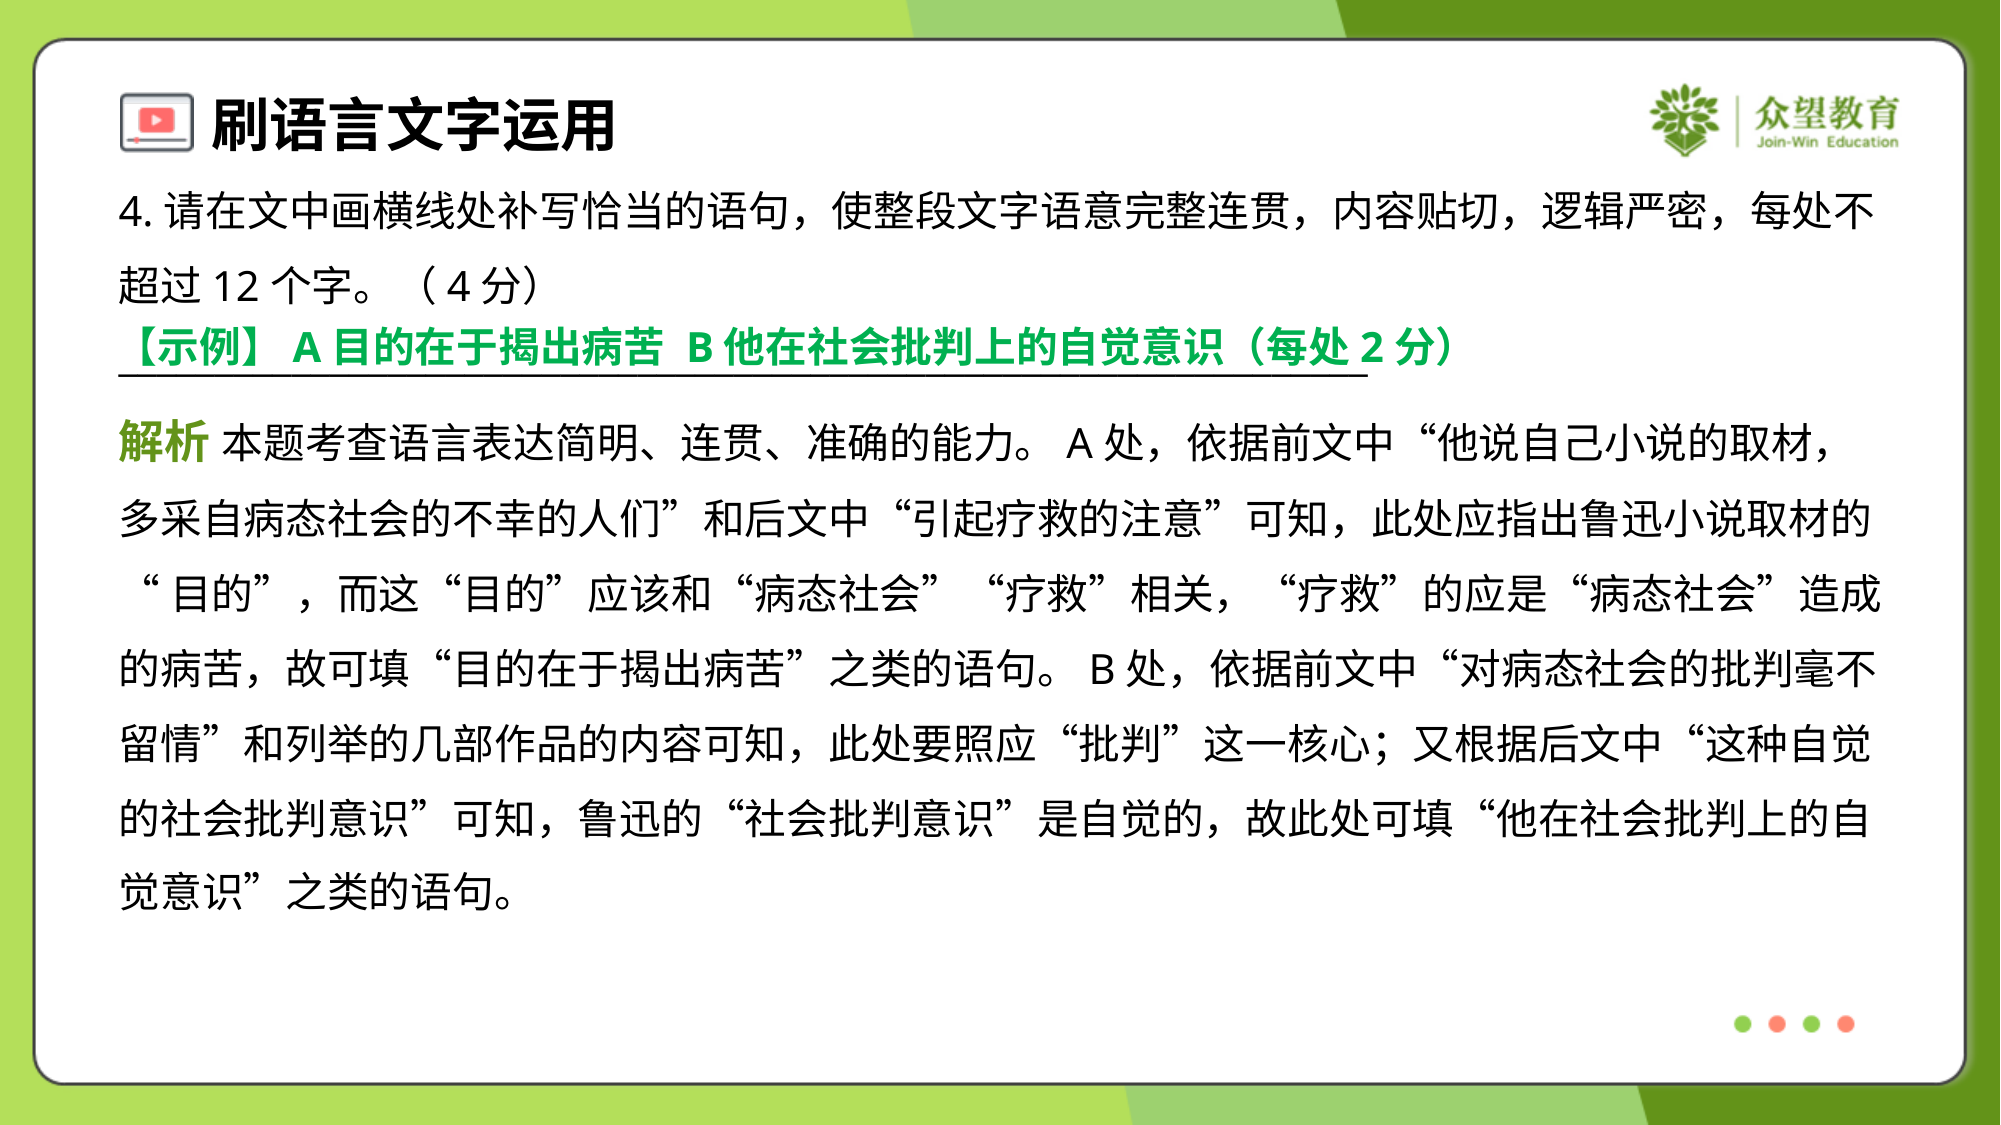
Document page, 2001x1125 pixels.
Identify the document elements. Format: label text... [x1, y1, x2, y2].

text_box 4.请在文中画横线处补写恰当的语句，使整段文字语意完整连贯，内容贴切，逻辑严密，每处不 超过12个字。（4分） _________________________________________________________________ [118, 159, 1883, 373]
picture [0, 0, 2000, 1125]
text_box 解析 本题考查语言表达简明、连贯、准确的能力。A处，依据前文中“他说自己小说的取材， 多采自病态社会的不幸的人们”和后文中“引起疗救的注意”可知，此处应指出鲁迅小说取材的 “目的”，而这“目的”应该和“病态社会”“疗救”相关，“疗救”的应是“病态社会”造成 的病苦，故可填“目的在于揭出病苦”之类的语句。B处，依据前文中“对病态社会的批判毫不 留情”和列举的几部作品的内容可知，此处要照应“批判”这一核心；又根据后文中“这种自觉 的社会批判意识”可知，鲁迅的“社会批判意识”是自觉的，故此处可填“他在社会批判上的自 觉意识”之类的语句。 [118, 390, 1883, 908]
text_box 【示例】A目的在于揭出病苦 B他在社会批判上的自觉意识（每处2分） [124, 299, 1470, 364]
